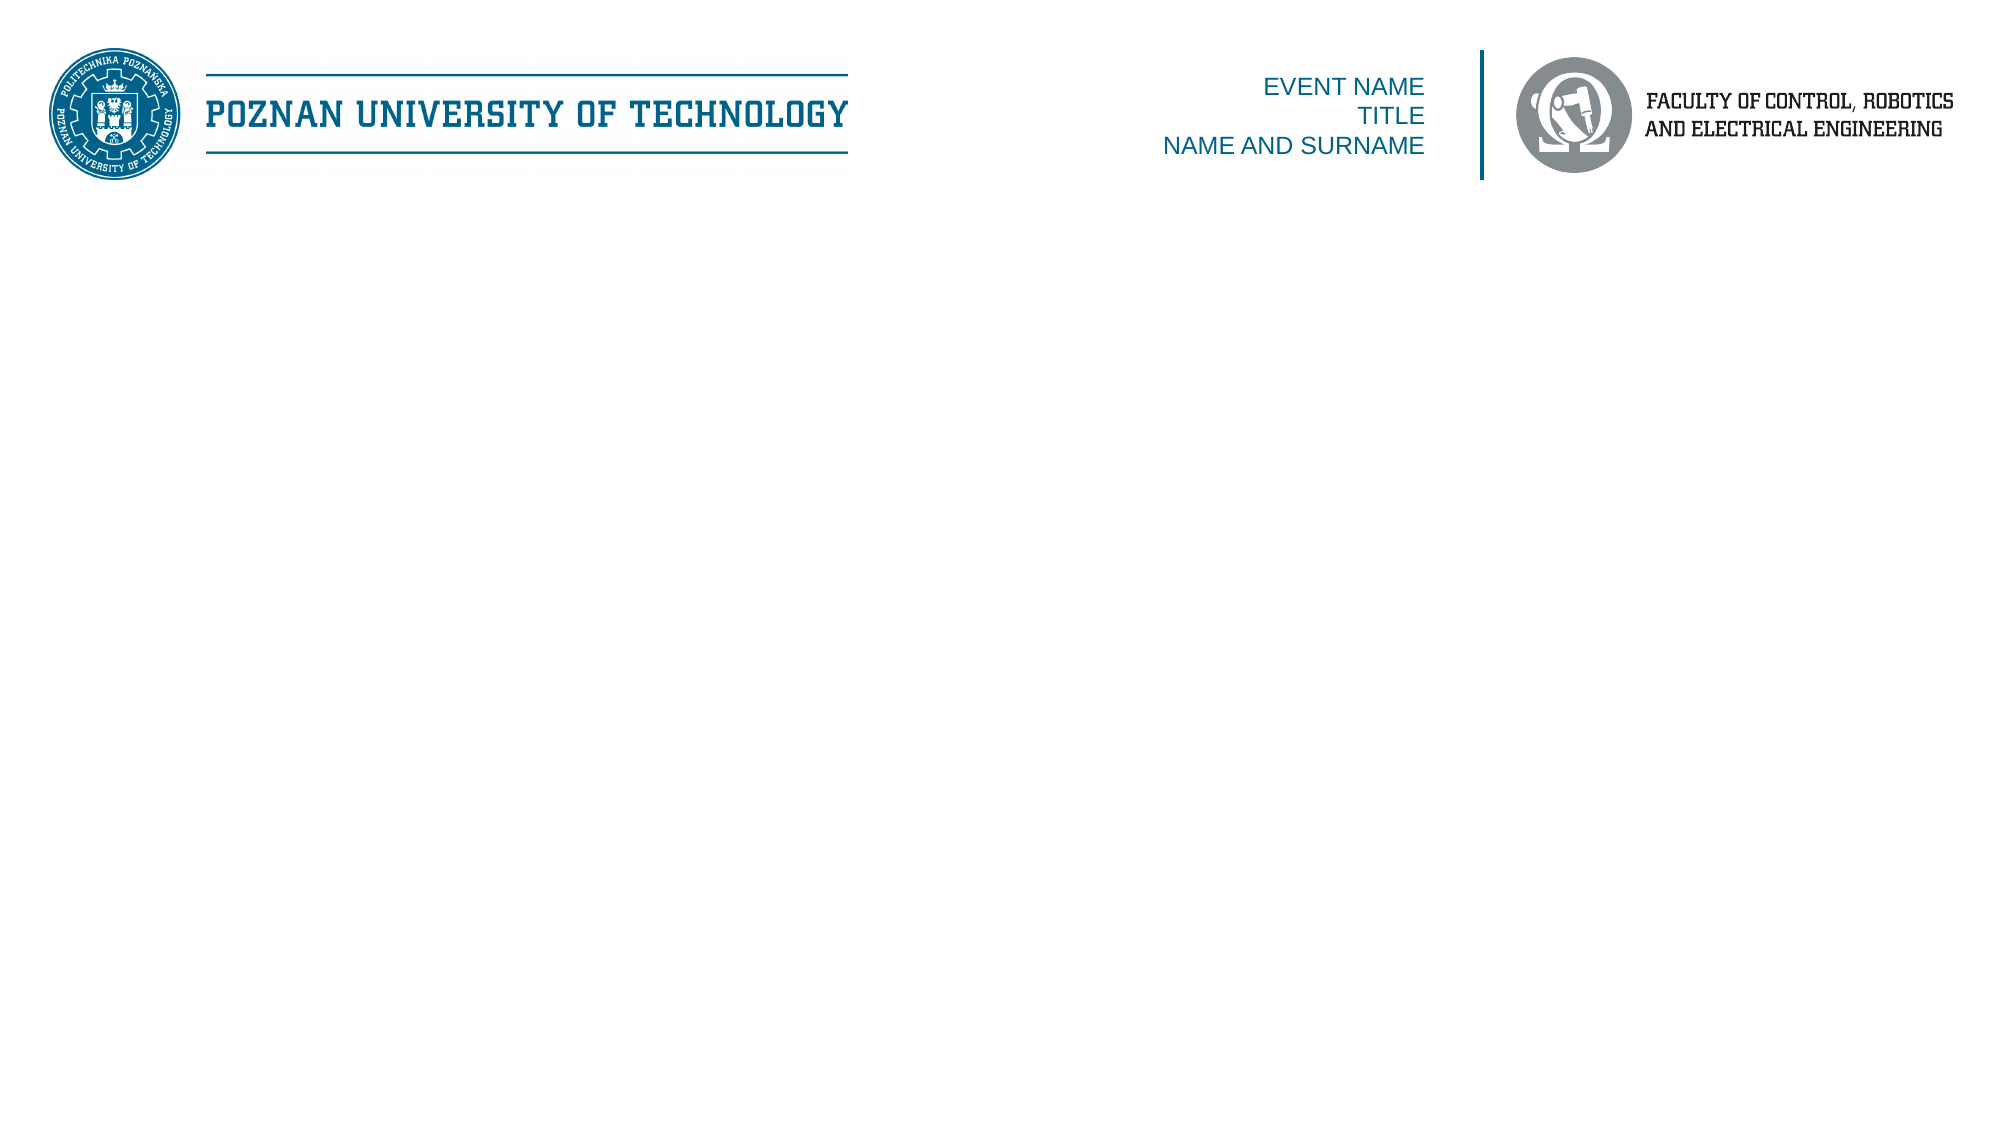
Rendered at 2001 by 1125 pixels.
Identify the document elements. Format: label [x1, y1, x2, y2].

picture [107, 84, 124, 91]
picture [96, 102, 105, 125]
picture [123, 101, 132, 125]
picture [96, 128, 133, 142]
picture [49, 48, 103, 102]
picture [109, 99, 120, 112]
picture [49, 126, 100, 180]
picture [109, 116, 120, 125]
picture [1516, 57, 1953, 173]
picture [127, 48, 848, 180]
